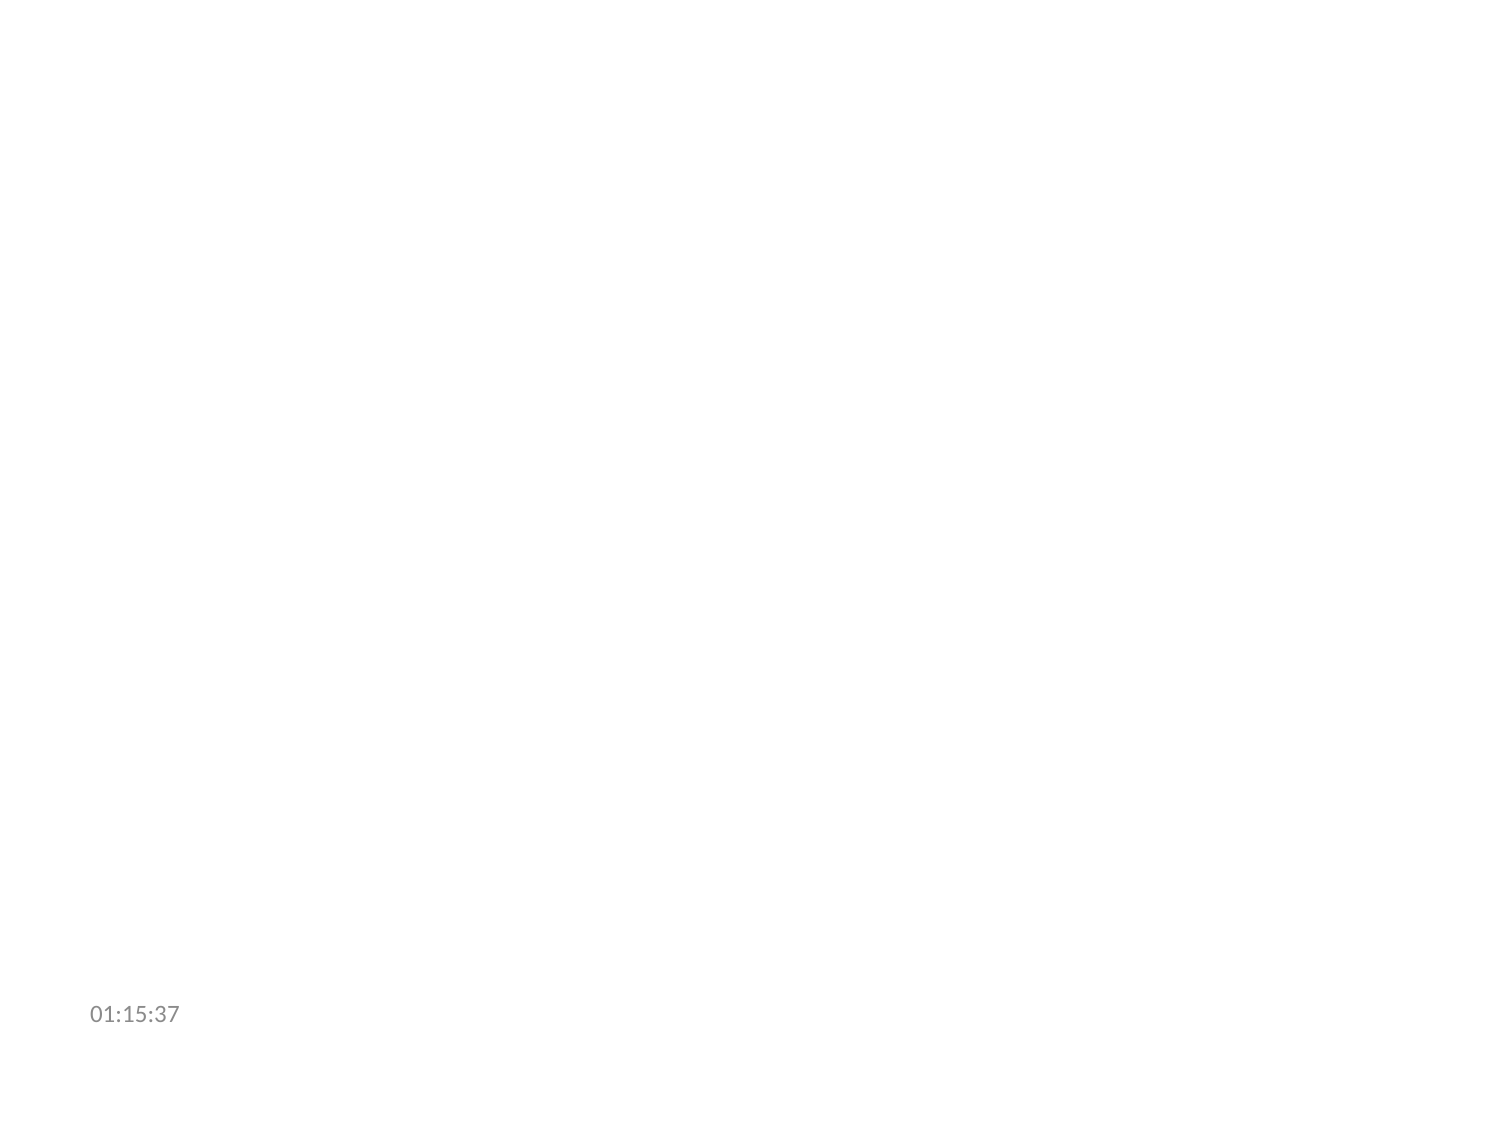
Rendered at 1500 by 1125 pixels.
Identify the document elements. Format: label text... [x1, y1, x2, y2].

text_box 15:35:09 [75, 982, 425, 1043]
